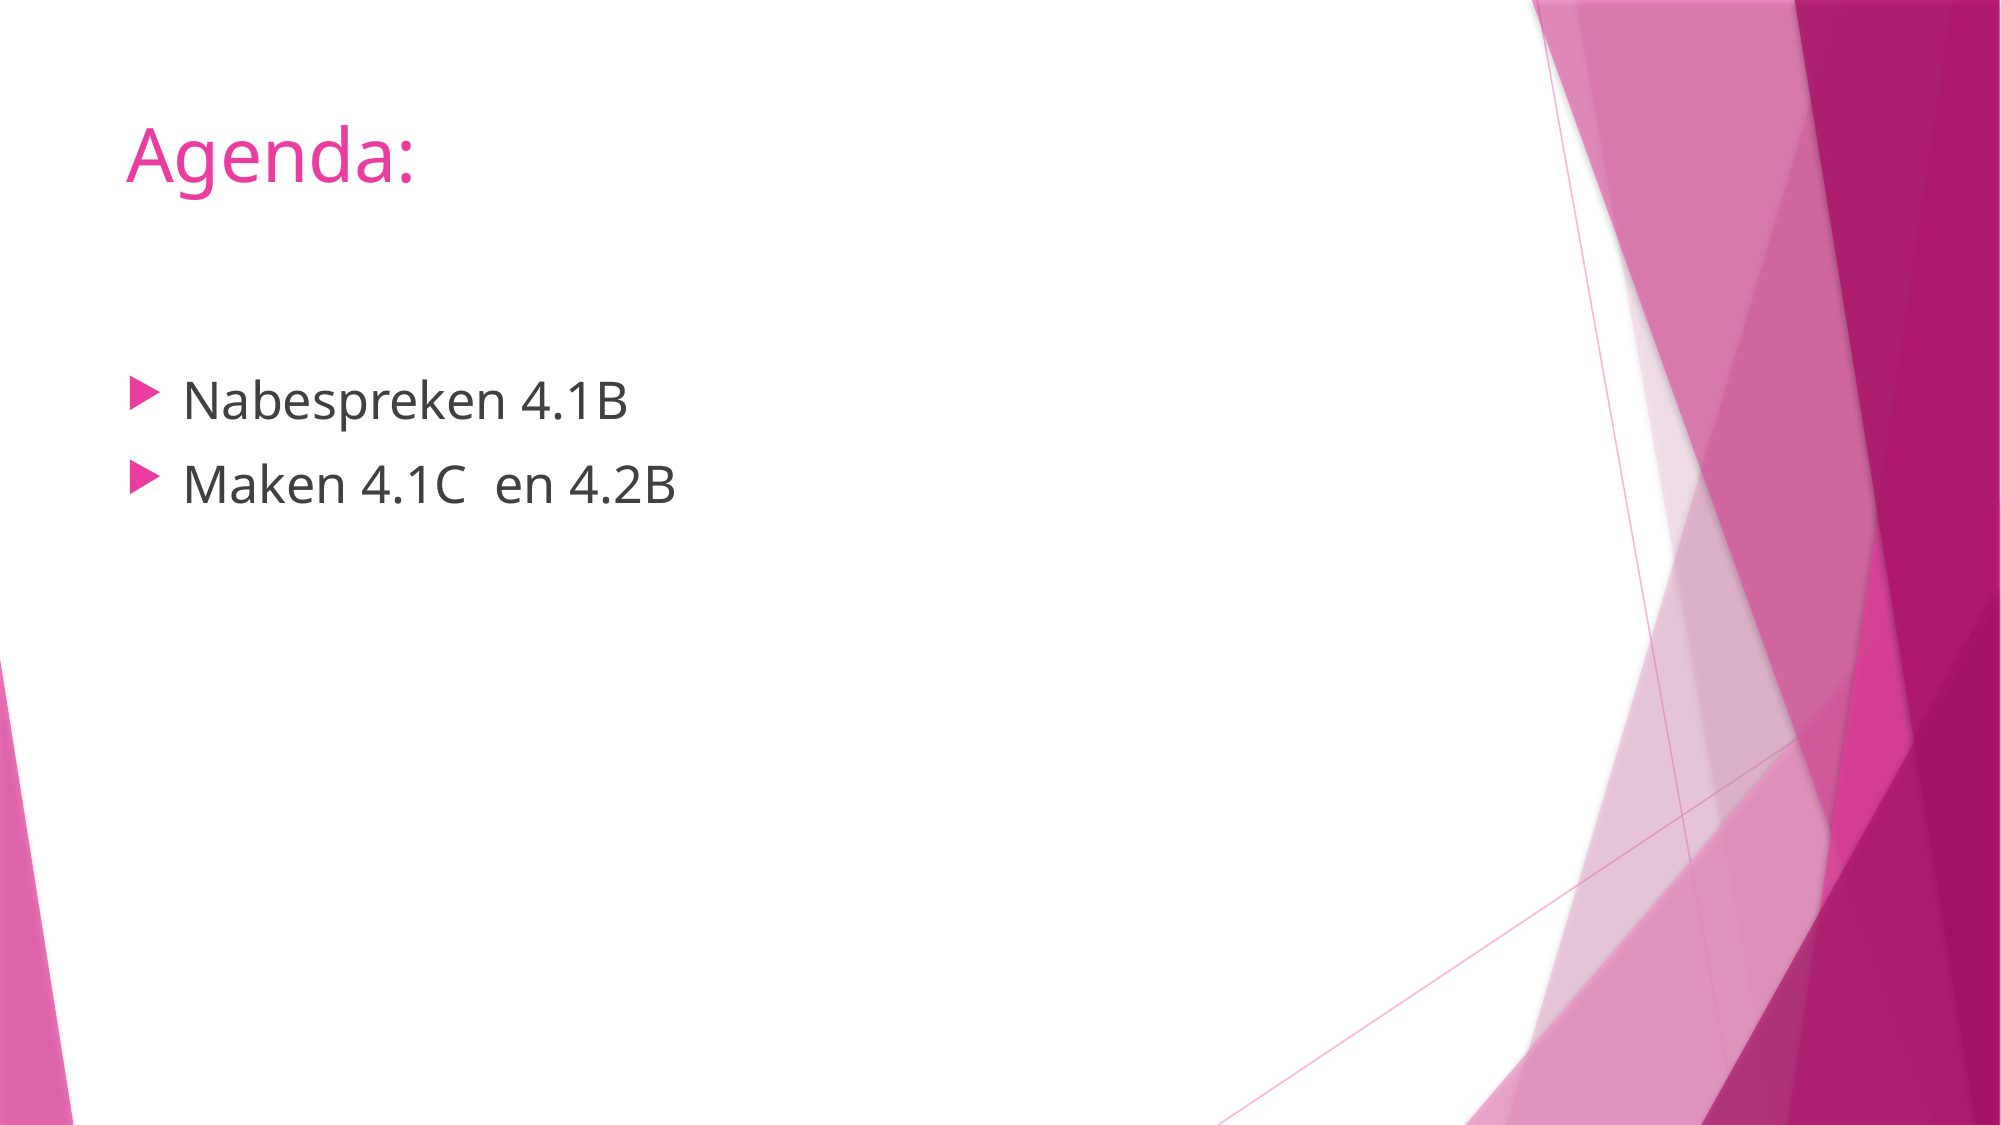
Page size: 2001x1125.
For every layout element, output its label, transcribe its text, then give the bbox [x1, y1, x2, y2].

title Agenda: [111, 99, 1522, 317]
list Nabespreken 4.1B Maken 4.1C en 4.2B [111, 360, 1522, 997]
